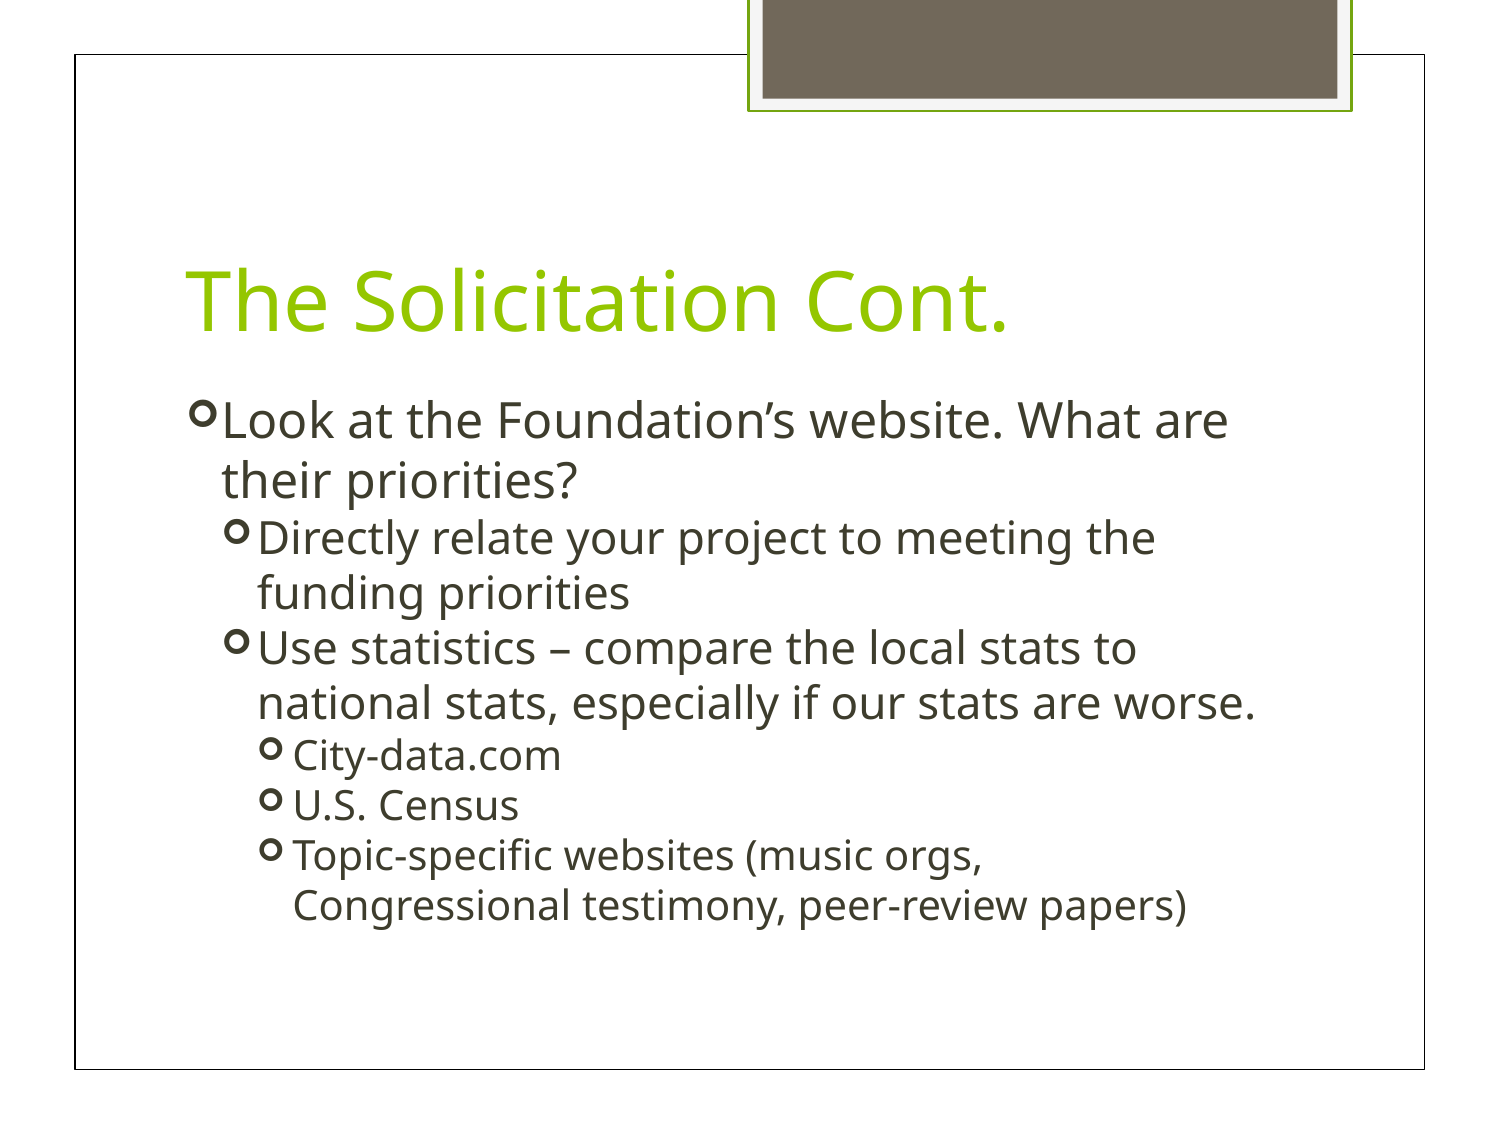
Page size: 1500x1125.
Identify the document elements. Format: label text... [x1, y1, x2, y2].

text_box The Solicitation Cont. [171, 168, 1324, 356]
text_box Look at the Foundation’s website. What are their priorities? Directly relate your project to meeting the funding priorities Use statistics – compare the local stats to national stats, especially if our stats are worse. City-data.com U.S. Census Topic-specific websites (music orgs, Congressional testimony, peer-review papers) [171, 381, 1283, 957]
